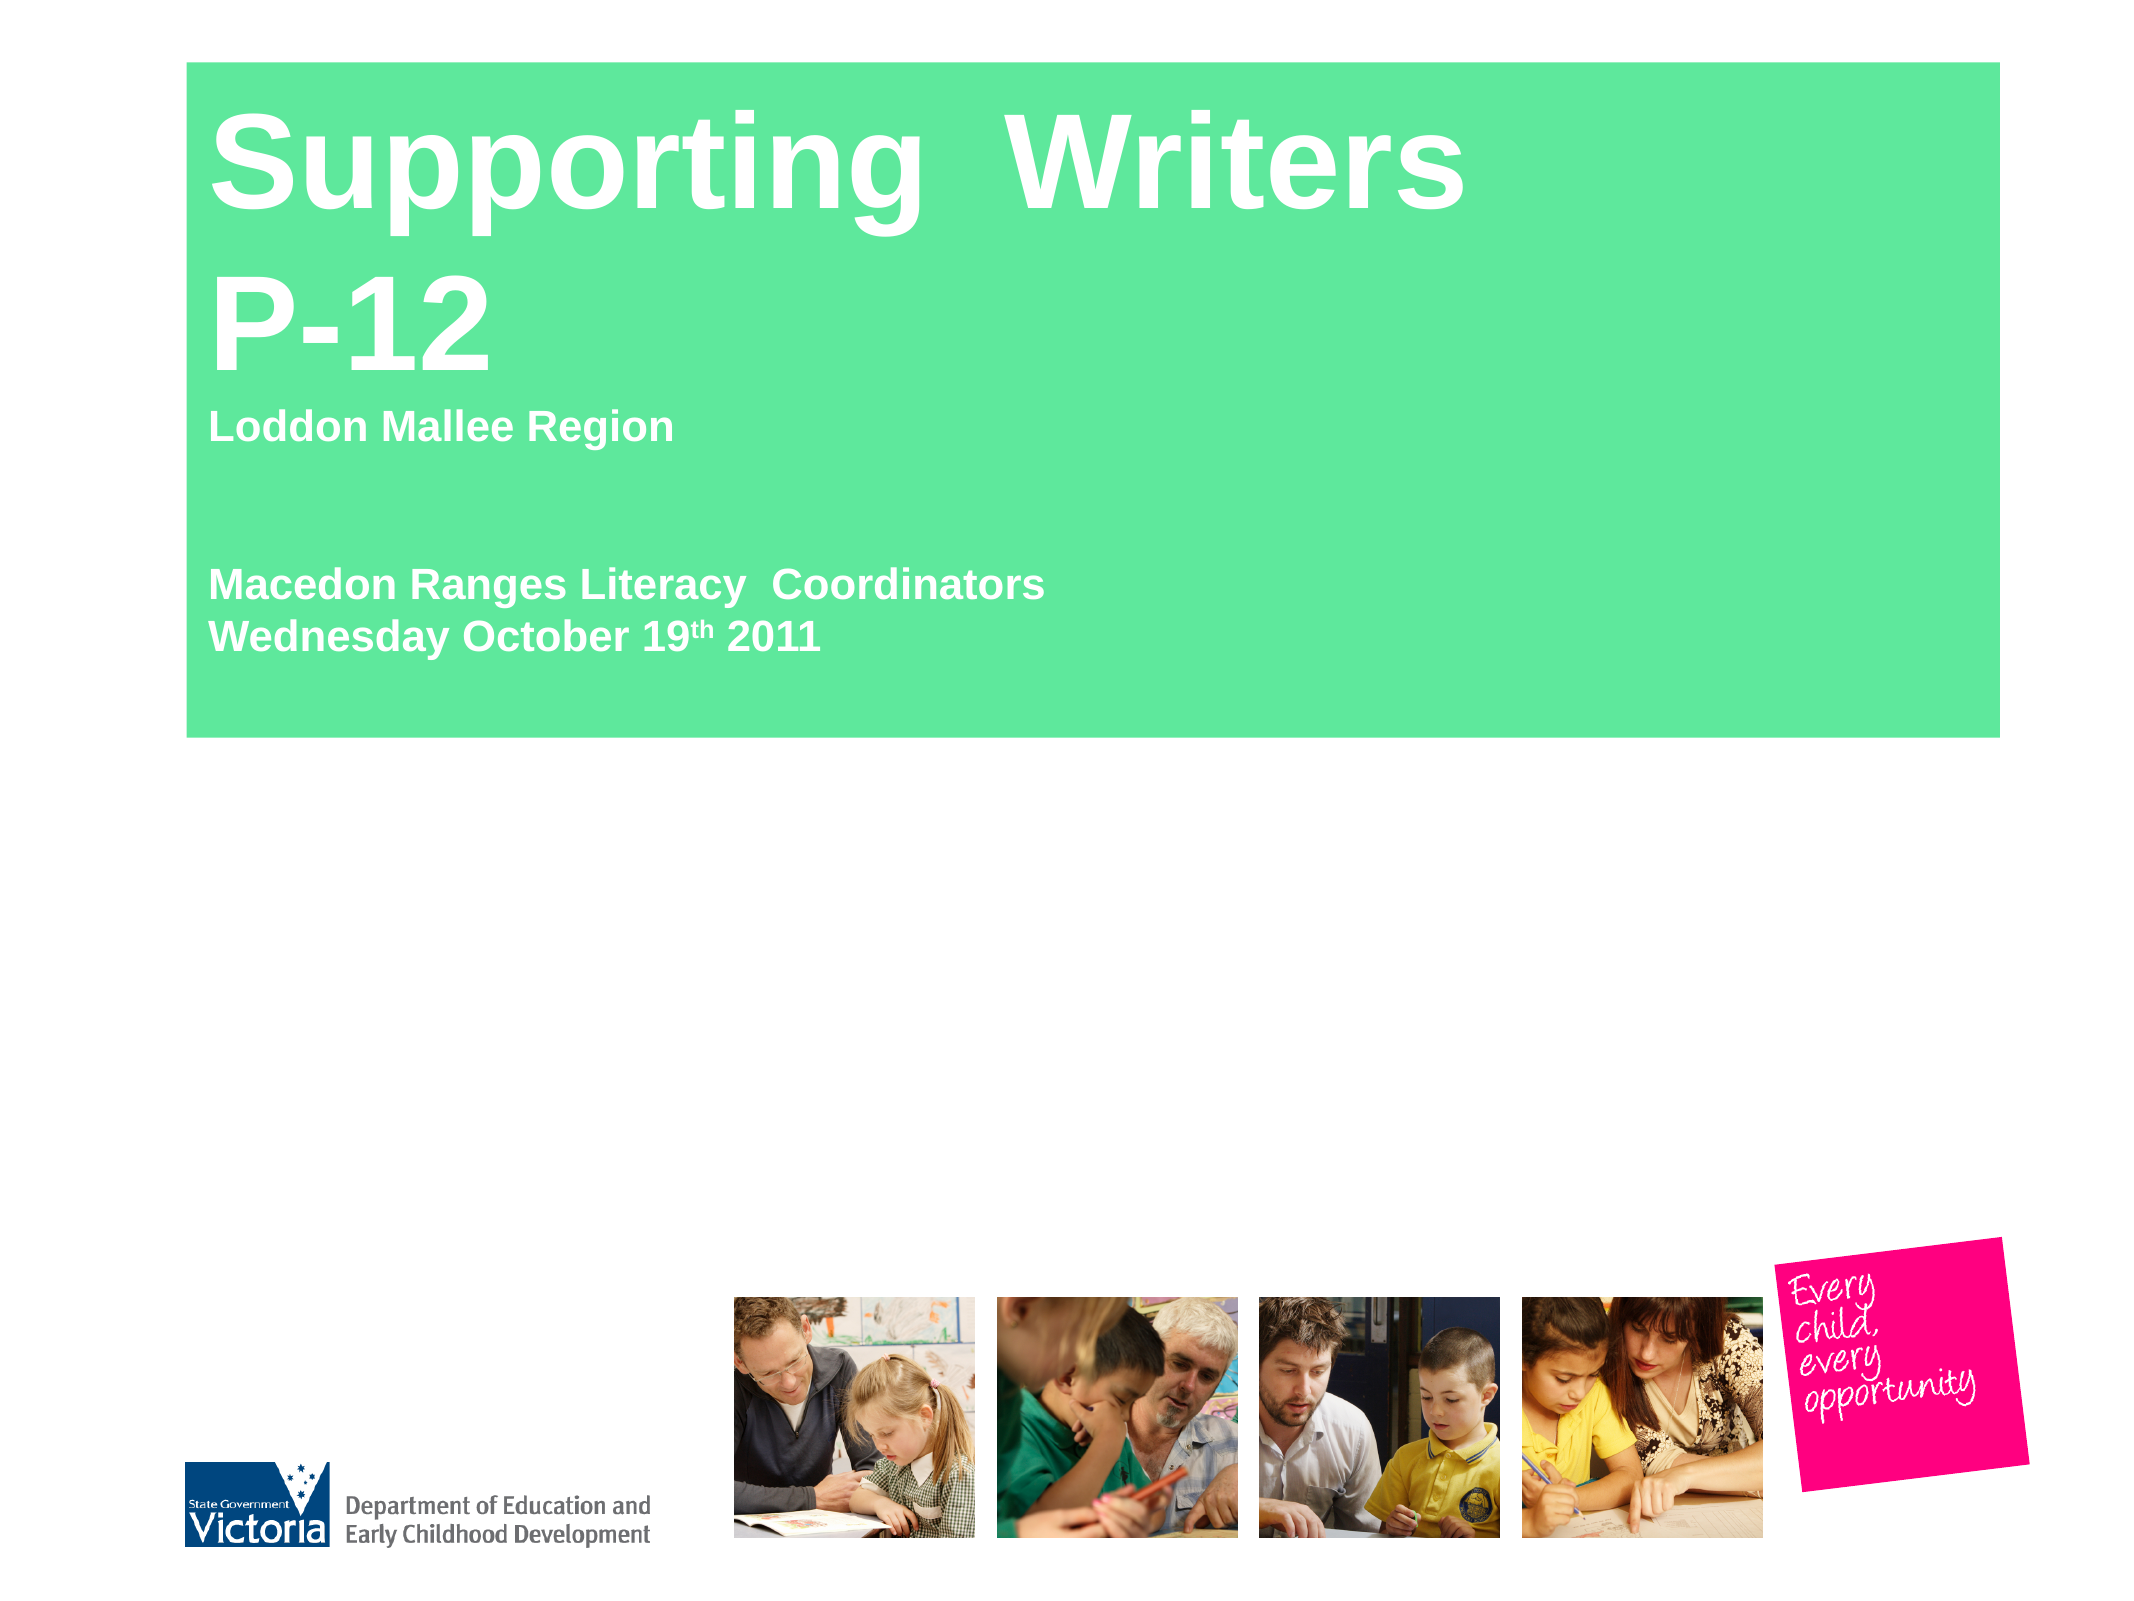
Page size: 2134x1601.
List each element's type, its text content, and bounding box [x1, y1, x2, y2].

picture [997, 1297, 1238, 1538]
picture [1259, 1297, 1500, 1538]
text_box Supporting Writers P-12 Loddon Mallee Region Macedon Ranges Literacy Coordinators Wednesday October 19th 2011 [186, 62, 2000, 738]
picture [1774, 1236, 2030, 1493]
picture [734, 1297, 975, 1538]
picture [185, 1462, 650, 1548]
picture [1522, 1297, 1763, 1538]
